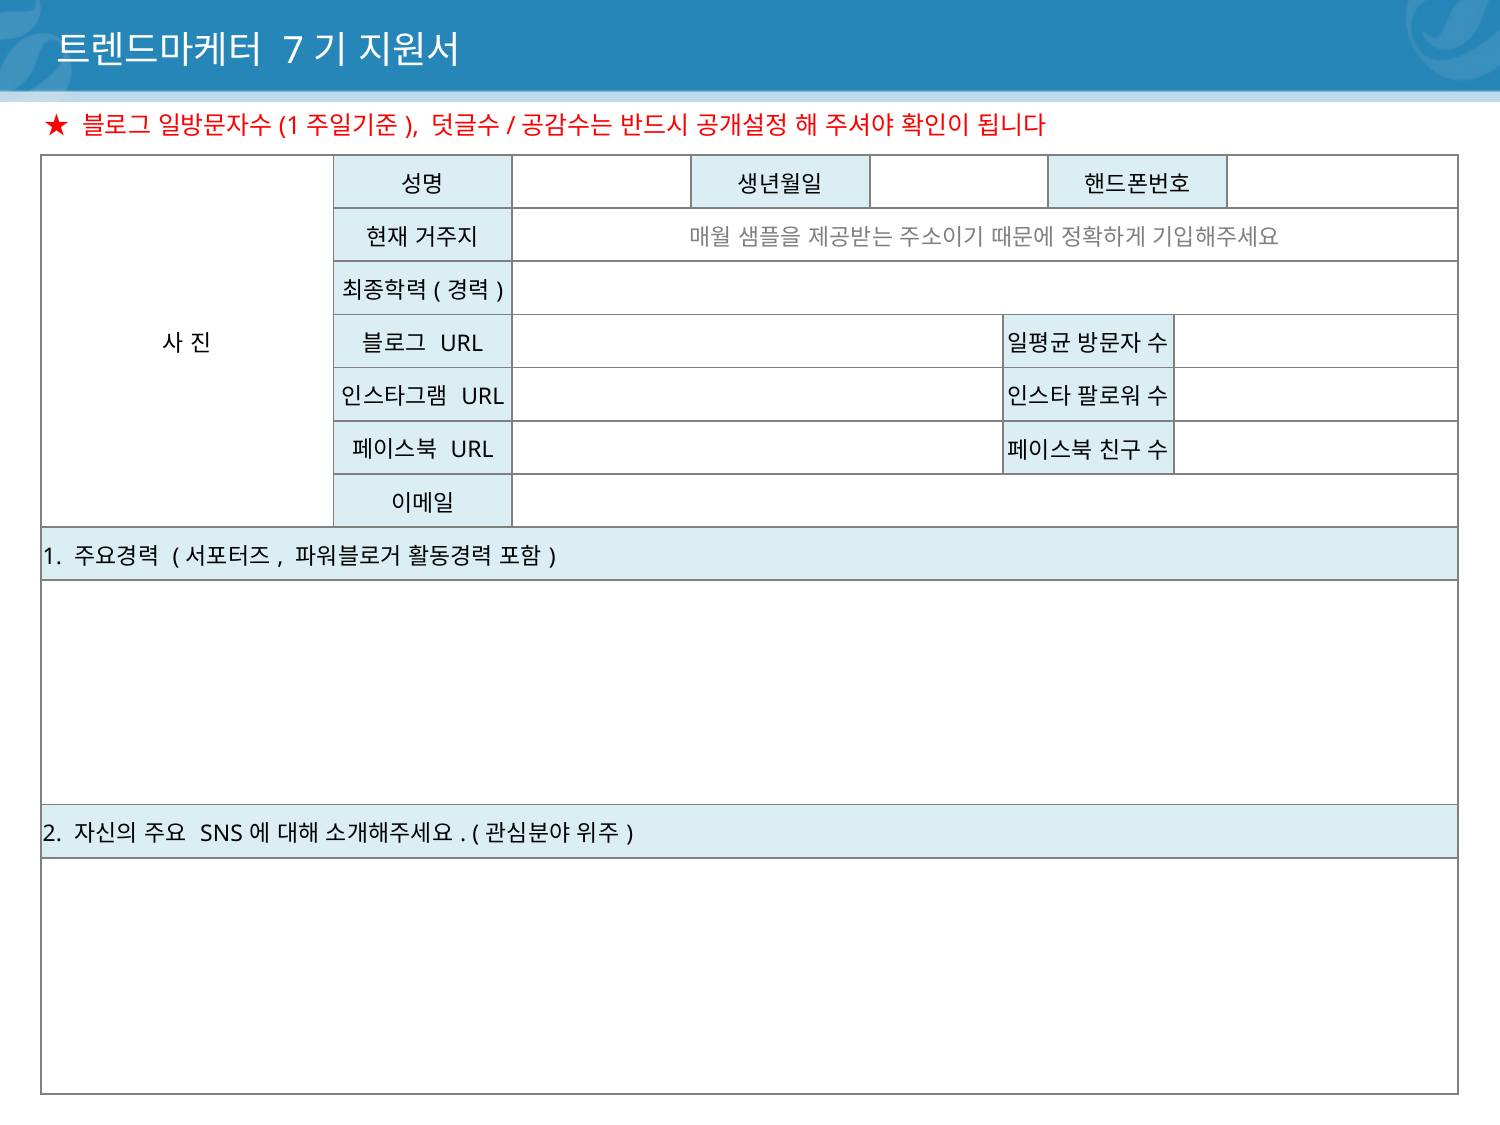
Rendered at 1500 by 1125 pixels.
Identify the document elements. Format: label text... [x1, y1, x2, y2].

table_cell [1175, 315, 1457, 367]
table_cell 인스타 팔로워 수 [1004, 368, 1173, 420]
table_cell 최종학력(경력) [334, 262, 511, 314]
table_cell 1. 주요경력 (서포터즈, 파워블로거 활동경력 포함) [42, 528, 1457, 579]
text_box ★ 블로그 일방문자수(1주일기준), 덧글수/공감수는 반드시 공개설정 해 주셔야 확인이 됩니다 [29, 110, 1164, 147]
table_header 성명 [334, 156, 511, 207]
table_cell 페이스북 URL [334, 422, 511, 473]
table_header 생년월일 [692, 156, 869, 207]
table_cell 일평균 방문자 수 [1004, 315, 1173, 367]
table_cell [1175, 422, 1457, 473]
table_header 사 진 [42, 156, 333, 526]
table_header [871, 156, 1047, 207]
table_cell [513, 315, 1002, 367]
table_header 핸드폰번호 [1049, 156, 1226, 207]
table_cell 인스타그램 URL [334, 368, 511, 420]
table_header [1228, 156, 1457, 207]
table_cell [513, 262, 1457, 314]
table_cell [513, 422, 1002, 473]
table_cell [42, 581, 1457, 804]
table_header [513, 156, 690, 207]
table_cell 매월 샘플을 제공받는 주소이기 때문에 정확하게 기입해주세요 [513, 209, 1457, 260]
table_cell 현재 거주지 [334, 209, 511, 260]
table_cell 이메일 [334, 475, 511, 526]
table_cell 블로그 URL [334, 315, 511, 367]
table_cell 2. 자신의 주요 SNS에 대해 소개해주세요. (관심분야 위주) [42, 805, 1457, 857]
table_cell 페이스북 친구 수 [1004, 422, 1173, 473]
table_cell [513, 475, 1457, 526]
picture [0, 0, 1500, 103]
table_cell [1175, 368, 1457, 420]
table_cell [42, 859, 1457, 1093]
table_cell [513, 368, 1002, 420]
